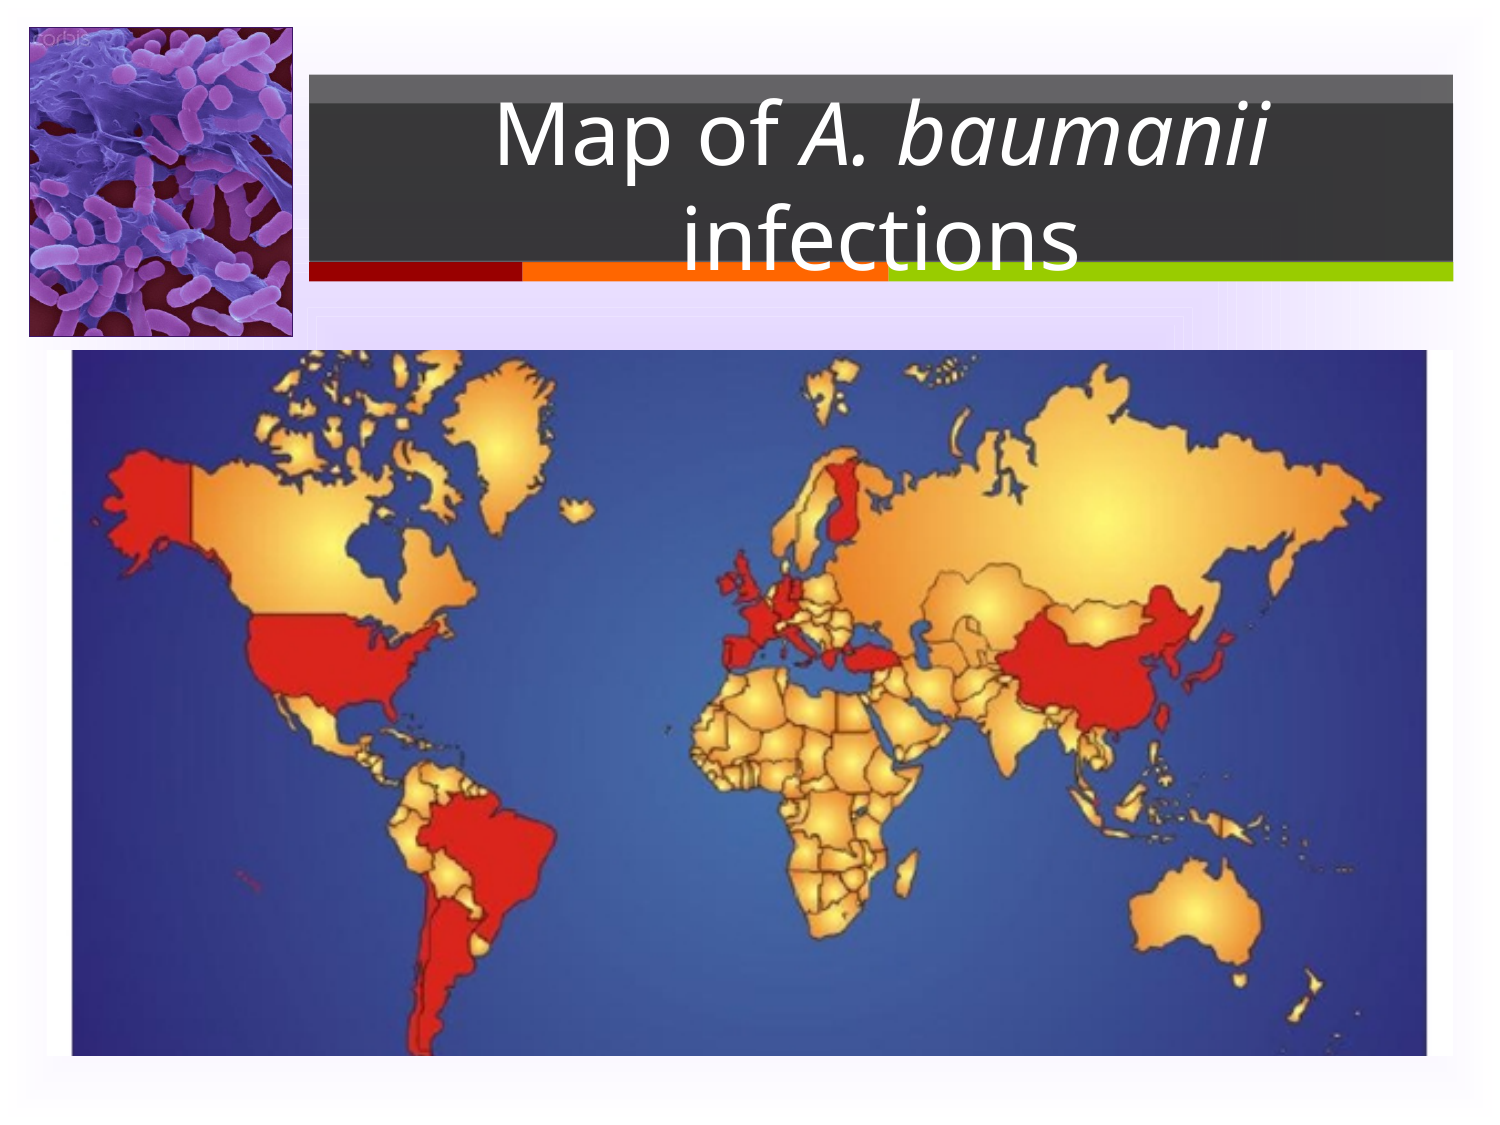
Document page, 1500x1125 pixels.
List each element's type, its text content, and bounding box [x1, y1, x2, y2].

title Map of A. baumanii infections [309, 103, 1454, 263]
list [46, 349, 1454, 1057]
picture [30, 28, 292, 336]
